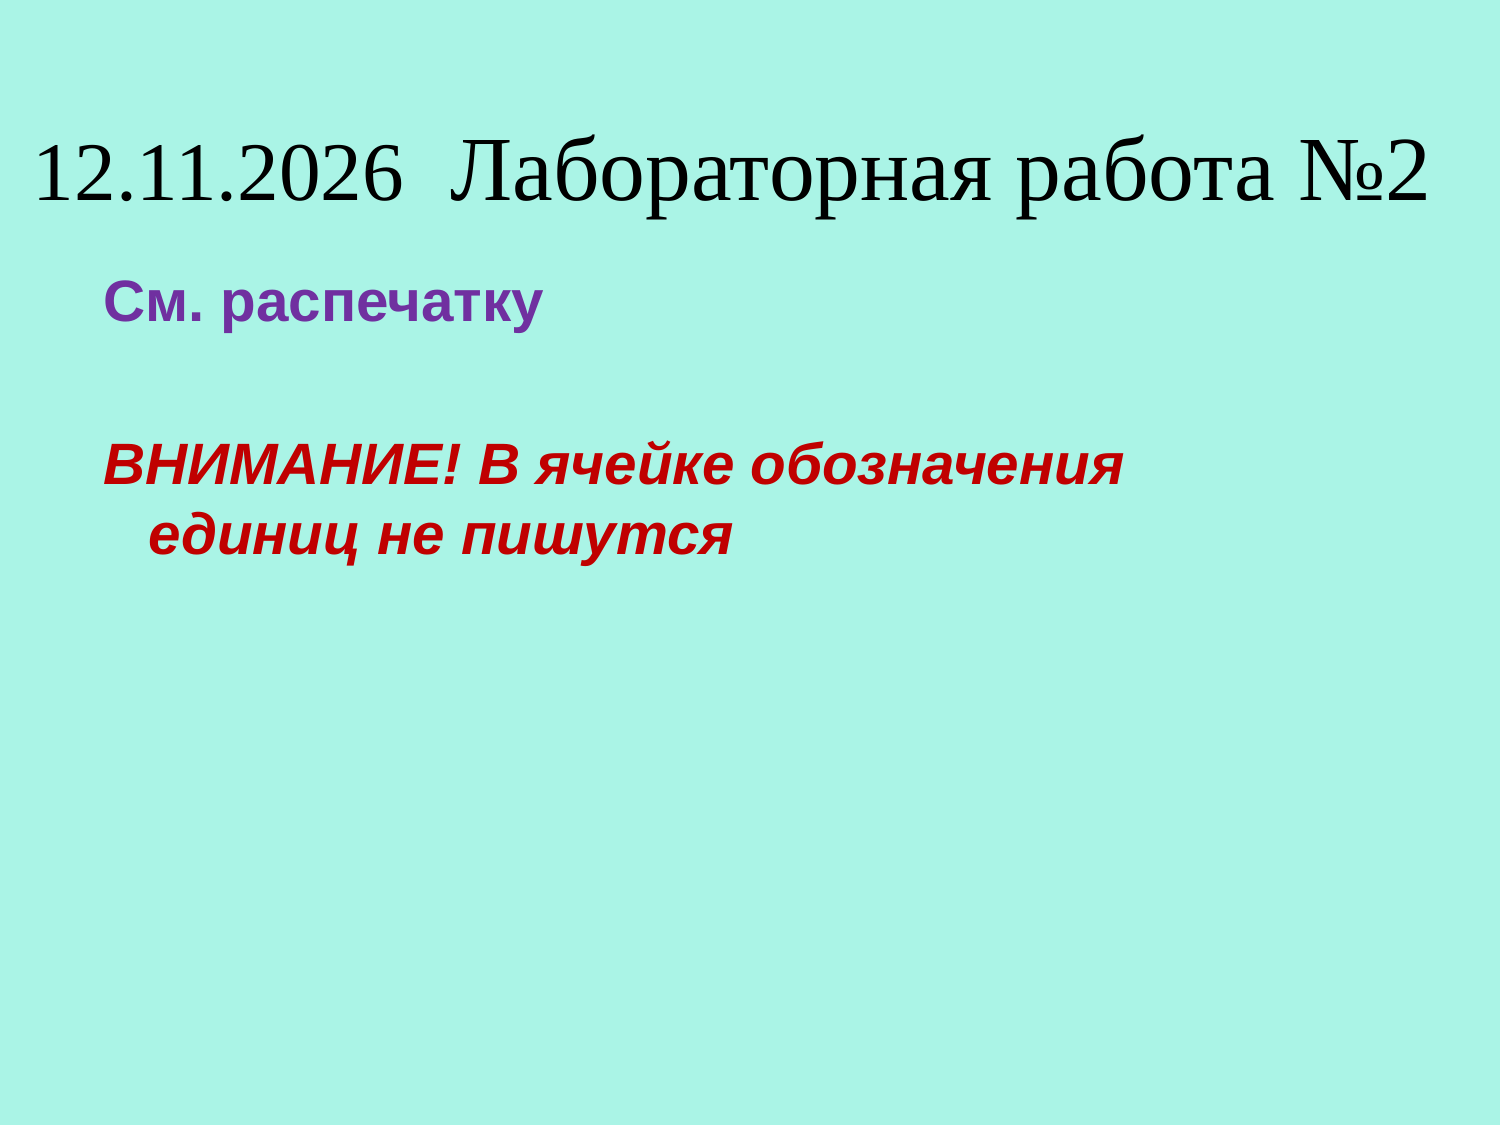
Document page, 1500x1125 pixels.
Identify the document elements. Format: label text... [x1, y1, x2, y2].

title 07.07.2023 Лабораторная работа №2 [17, 42, 1483, 286]
list См. распечатку ВНИМАНИЕ! В ячейке обозначения единиц не пишутся [88, 255, 1270, 598]
